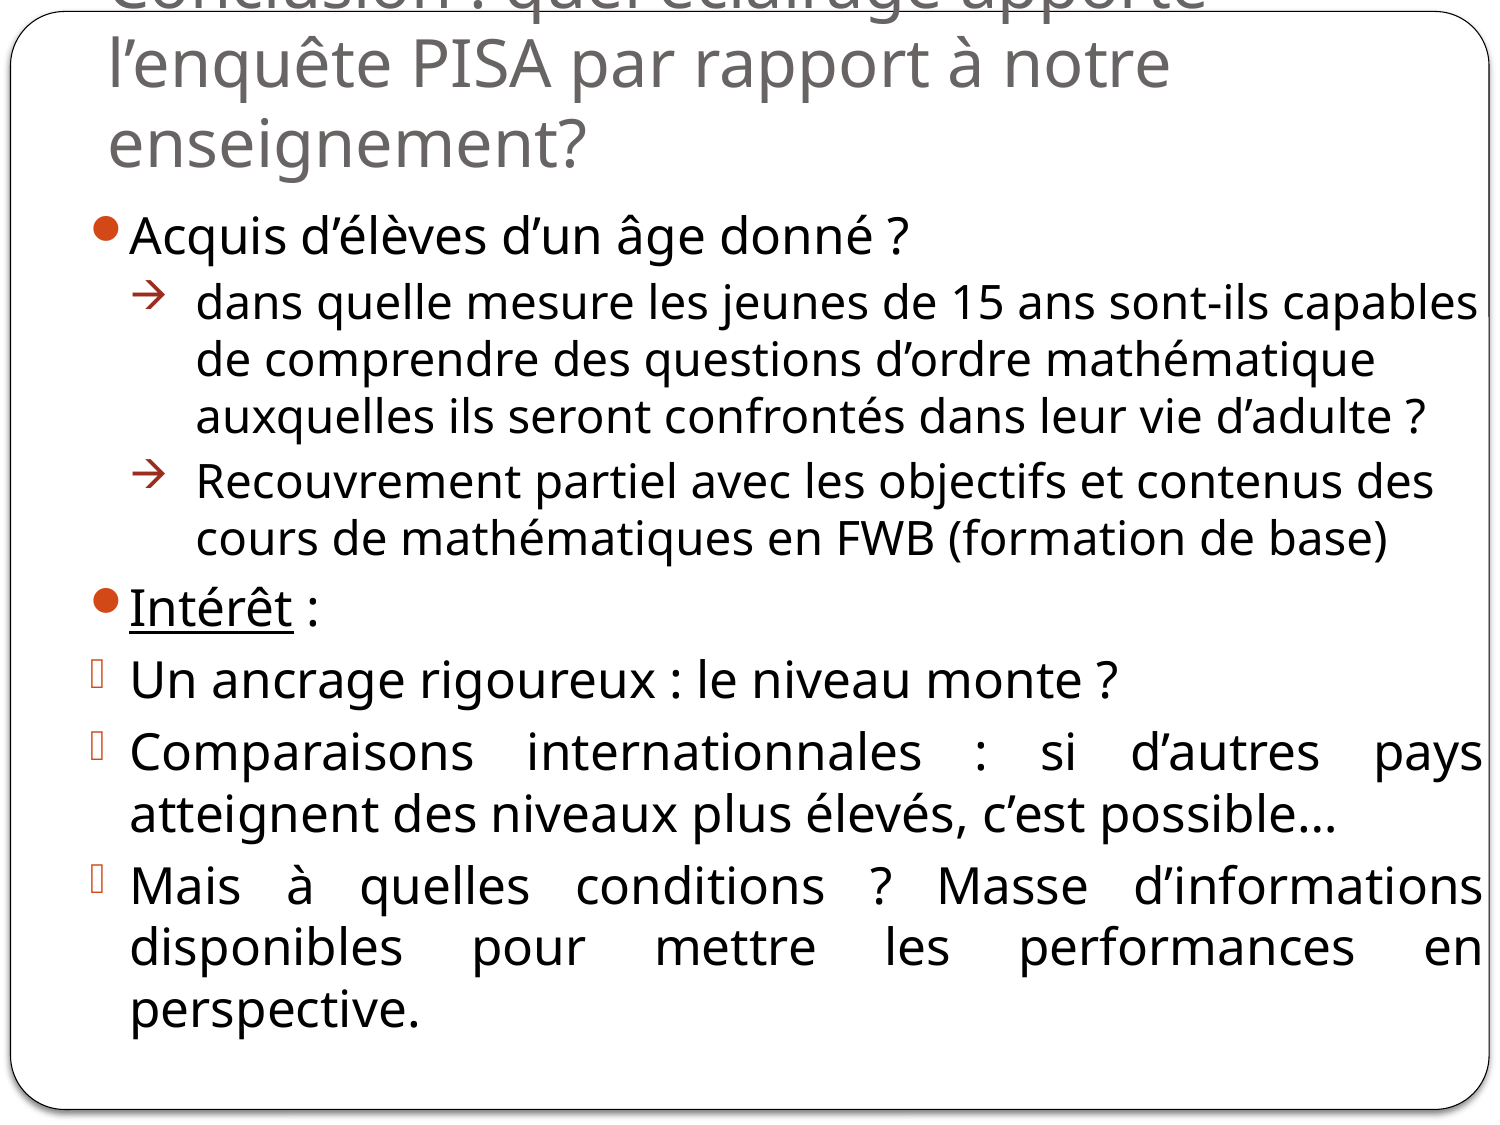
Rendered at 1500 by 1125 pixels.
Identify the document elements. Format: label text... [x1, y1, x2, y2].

title Conclusion : quel éclairage apporte l’enquête PISA par rapport à notre enseignement? [92, 0, 1500, 196]
list Acquis d’élèves d’un âge donné ? dans quelle mesure les jeunes de 15 ans sont-ils capables de comprendre des questions d’ordre mathématique auxquelles ils seront confrontés dans leur vie d’adulte ? Recouvrement partiel avec les objectifs et contenus des cours de mathématiques en FWB (formation de base) Intérêt : Un ancrage rigoureux : le niveau monte ? Comparaisons internationnales : si d’autres pays atteignent des niveaux plus élevés, c’est possible… Mais à quelles conditions ? Masse d’informations disponibles pour mettre les performances en perspective. [75, 196, 1500, 1059]
